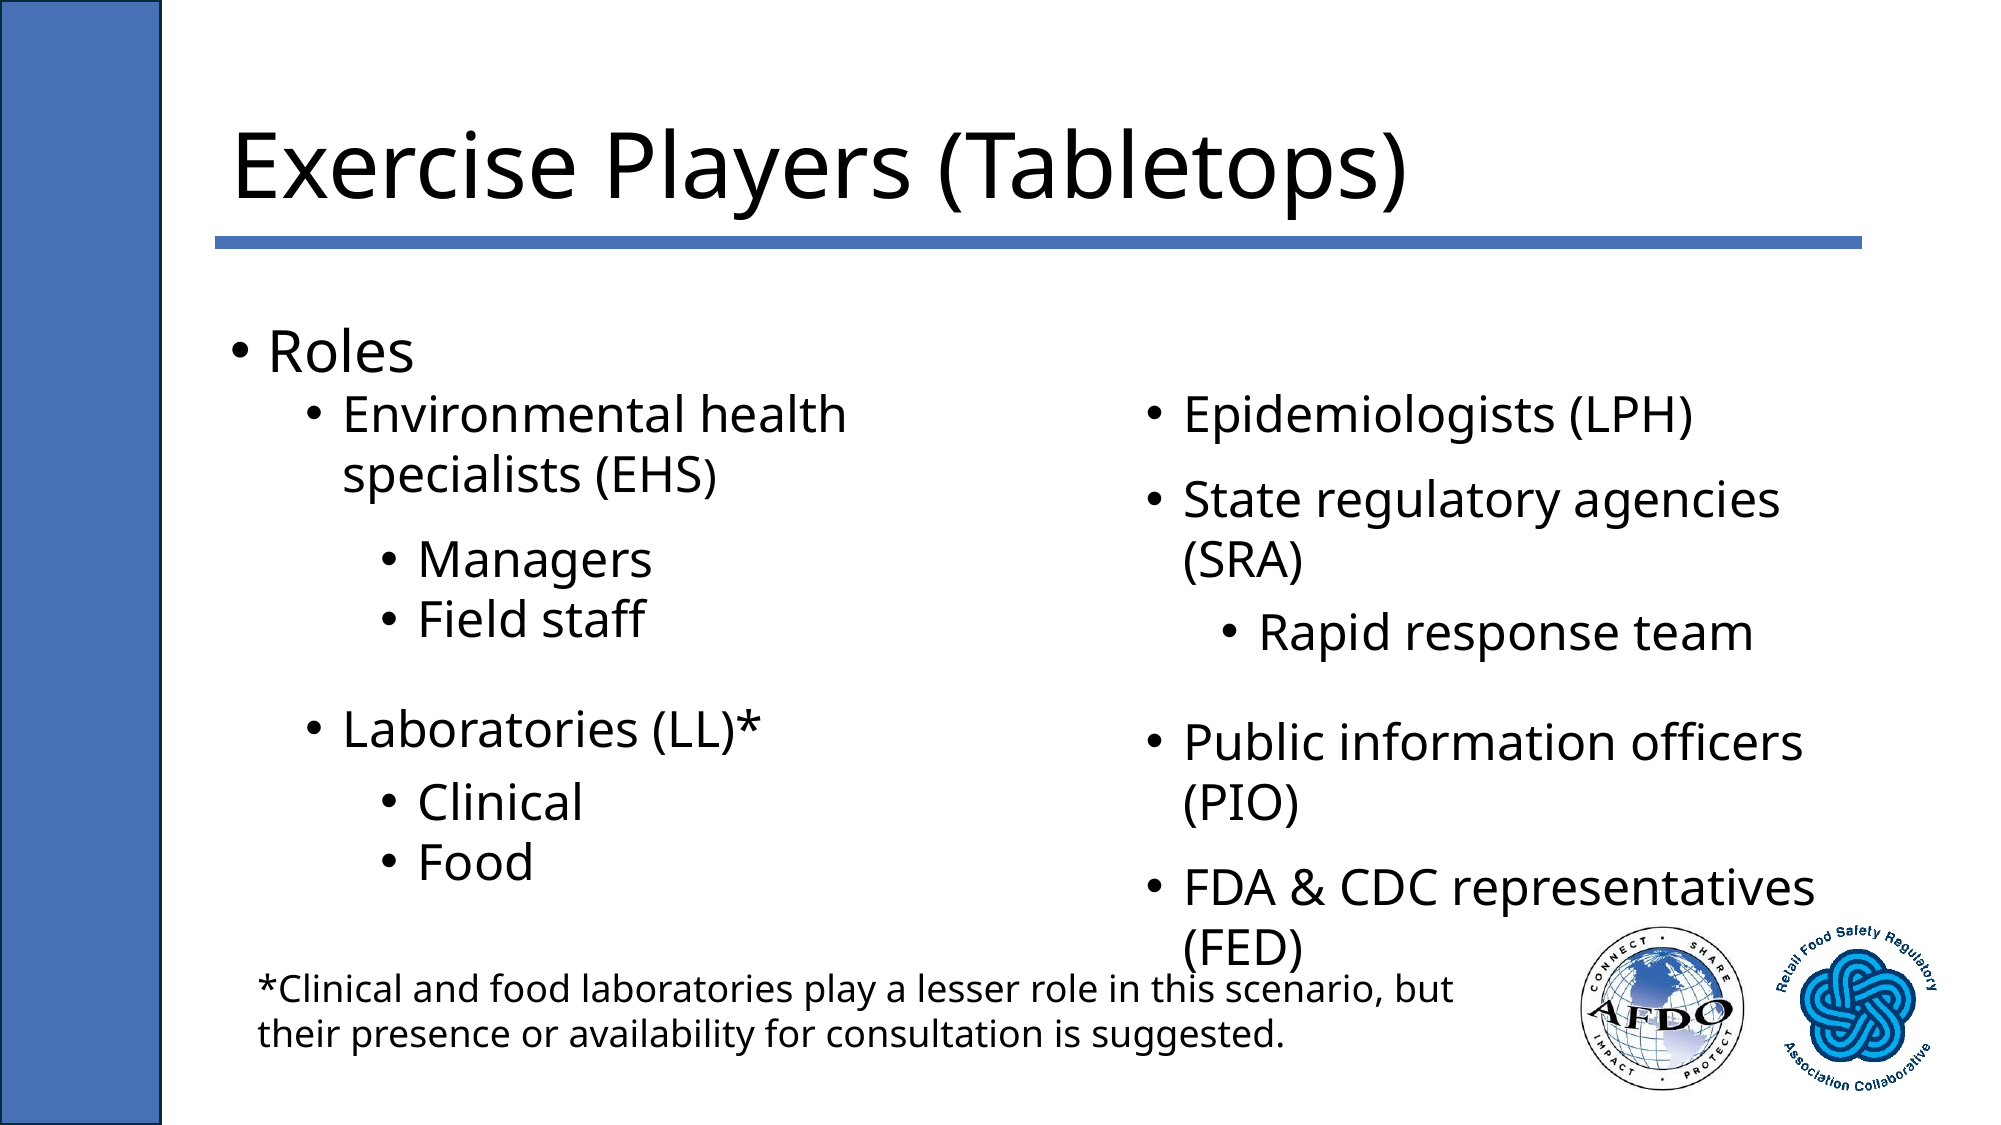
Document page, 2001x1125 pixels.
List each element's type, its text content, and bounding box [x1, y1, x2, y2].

text_box Epidemiologists (LPH) State regulatory agencies (SRA) Rapid response team Public information officers (PIO) FDA & CDC representatives (FED) [1055, 375, 1894, 1068]
text_box Environmental health specialists (EHS) Managers Field staff Laboratories (LL)* Clinical Food [215, 375, 1012, 898]
title Exercise Players (Tabletops) [215, 110, 1863, 227]
picture [1579, 1068, 1745, 1091]
list Roles [215, 306, 1863, 960]
picture [1776, 925, 1937, 1091]
text_box *Clinical and food laboratories play a lesser role in this scenario, but their presence or availability for consultation is suggested. [242, 957, 1508, 1062]
